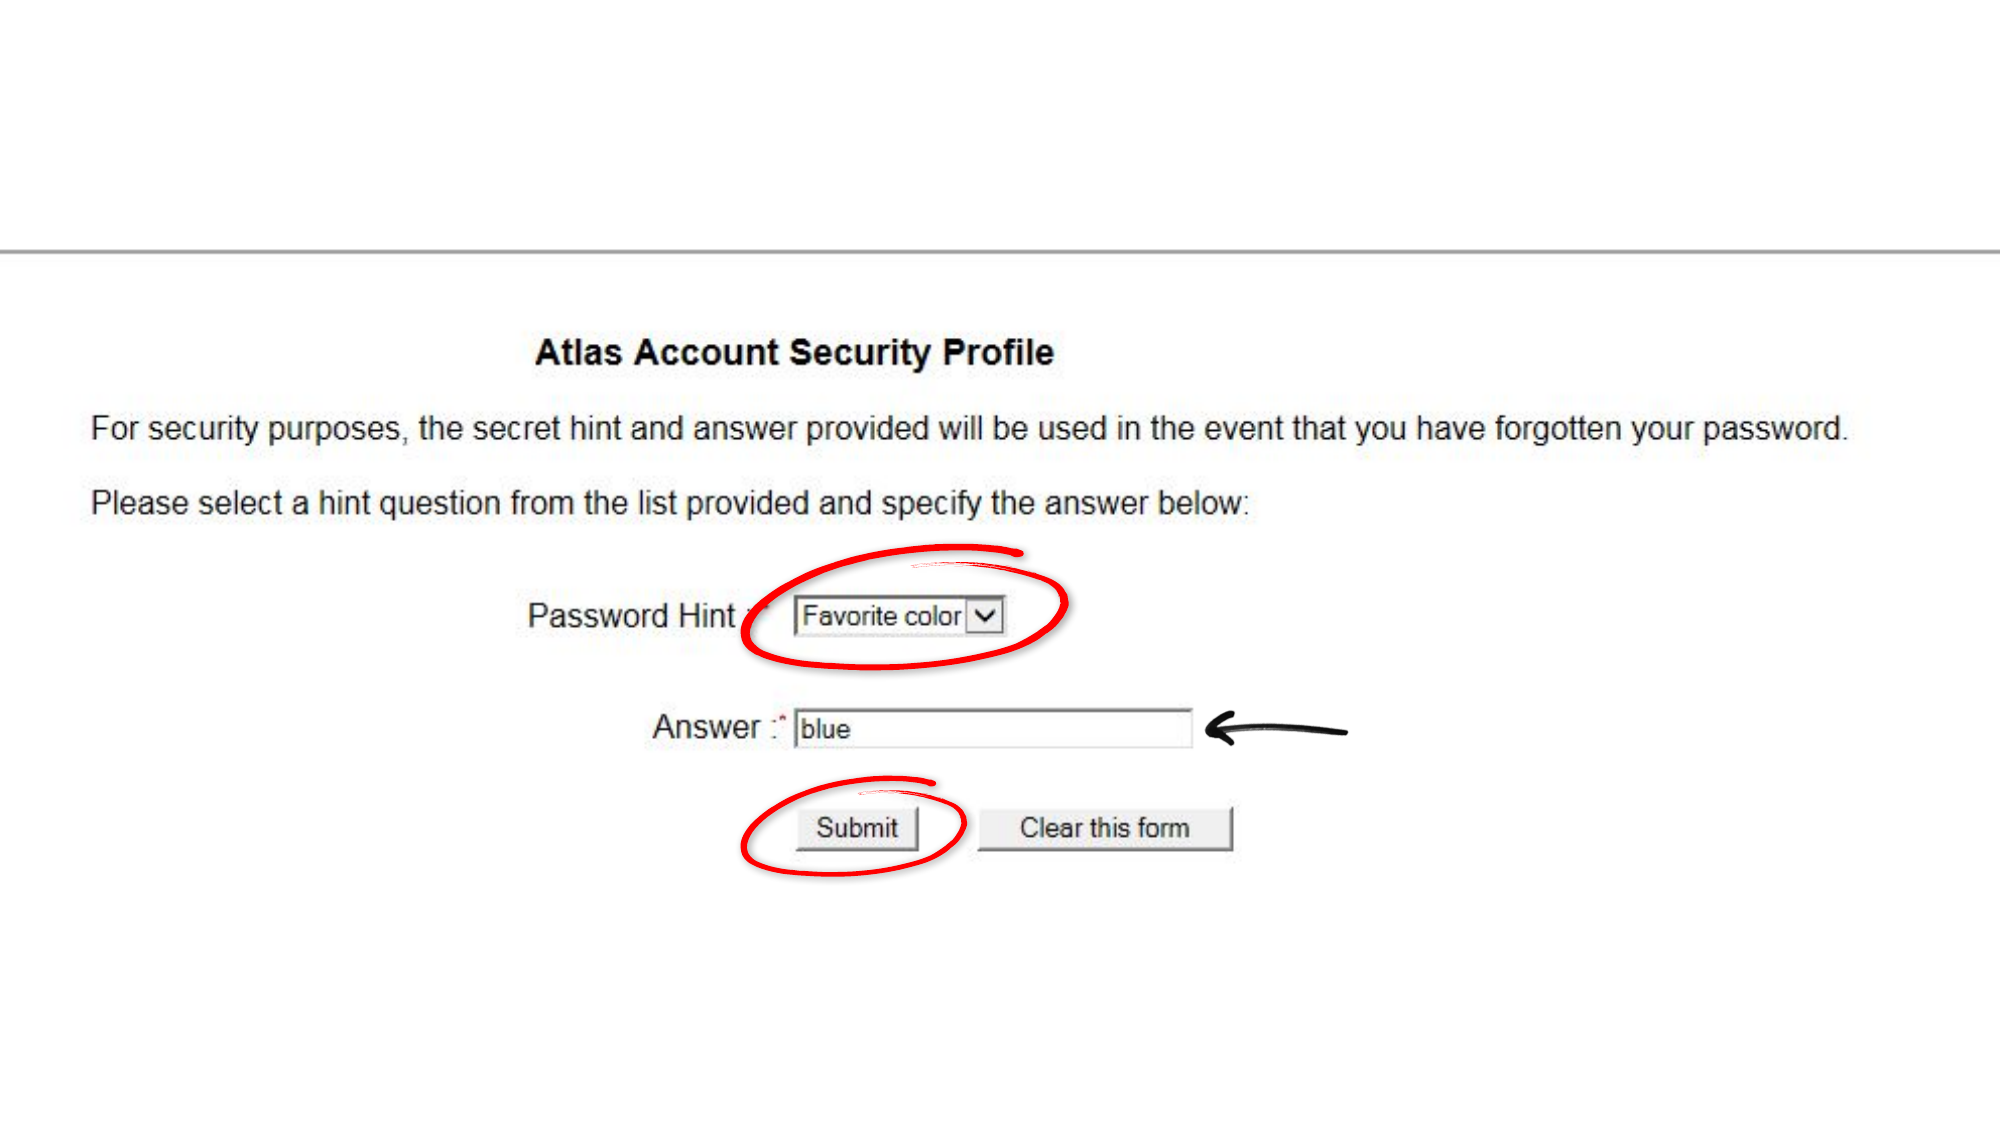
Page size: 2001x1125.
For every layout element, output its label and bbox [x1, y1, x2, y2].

picture [0, 105, 2000, 983]
